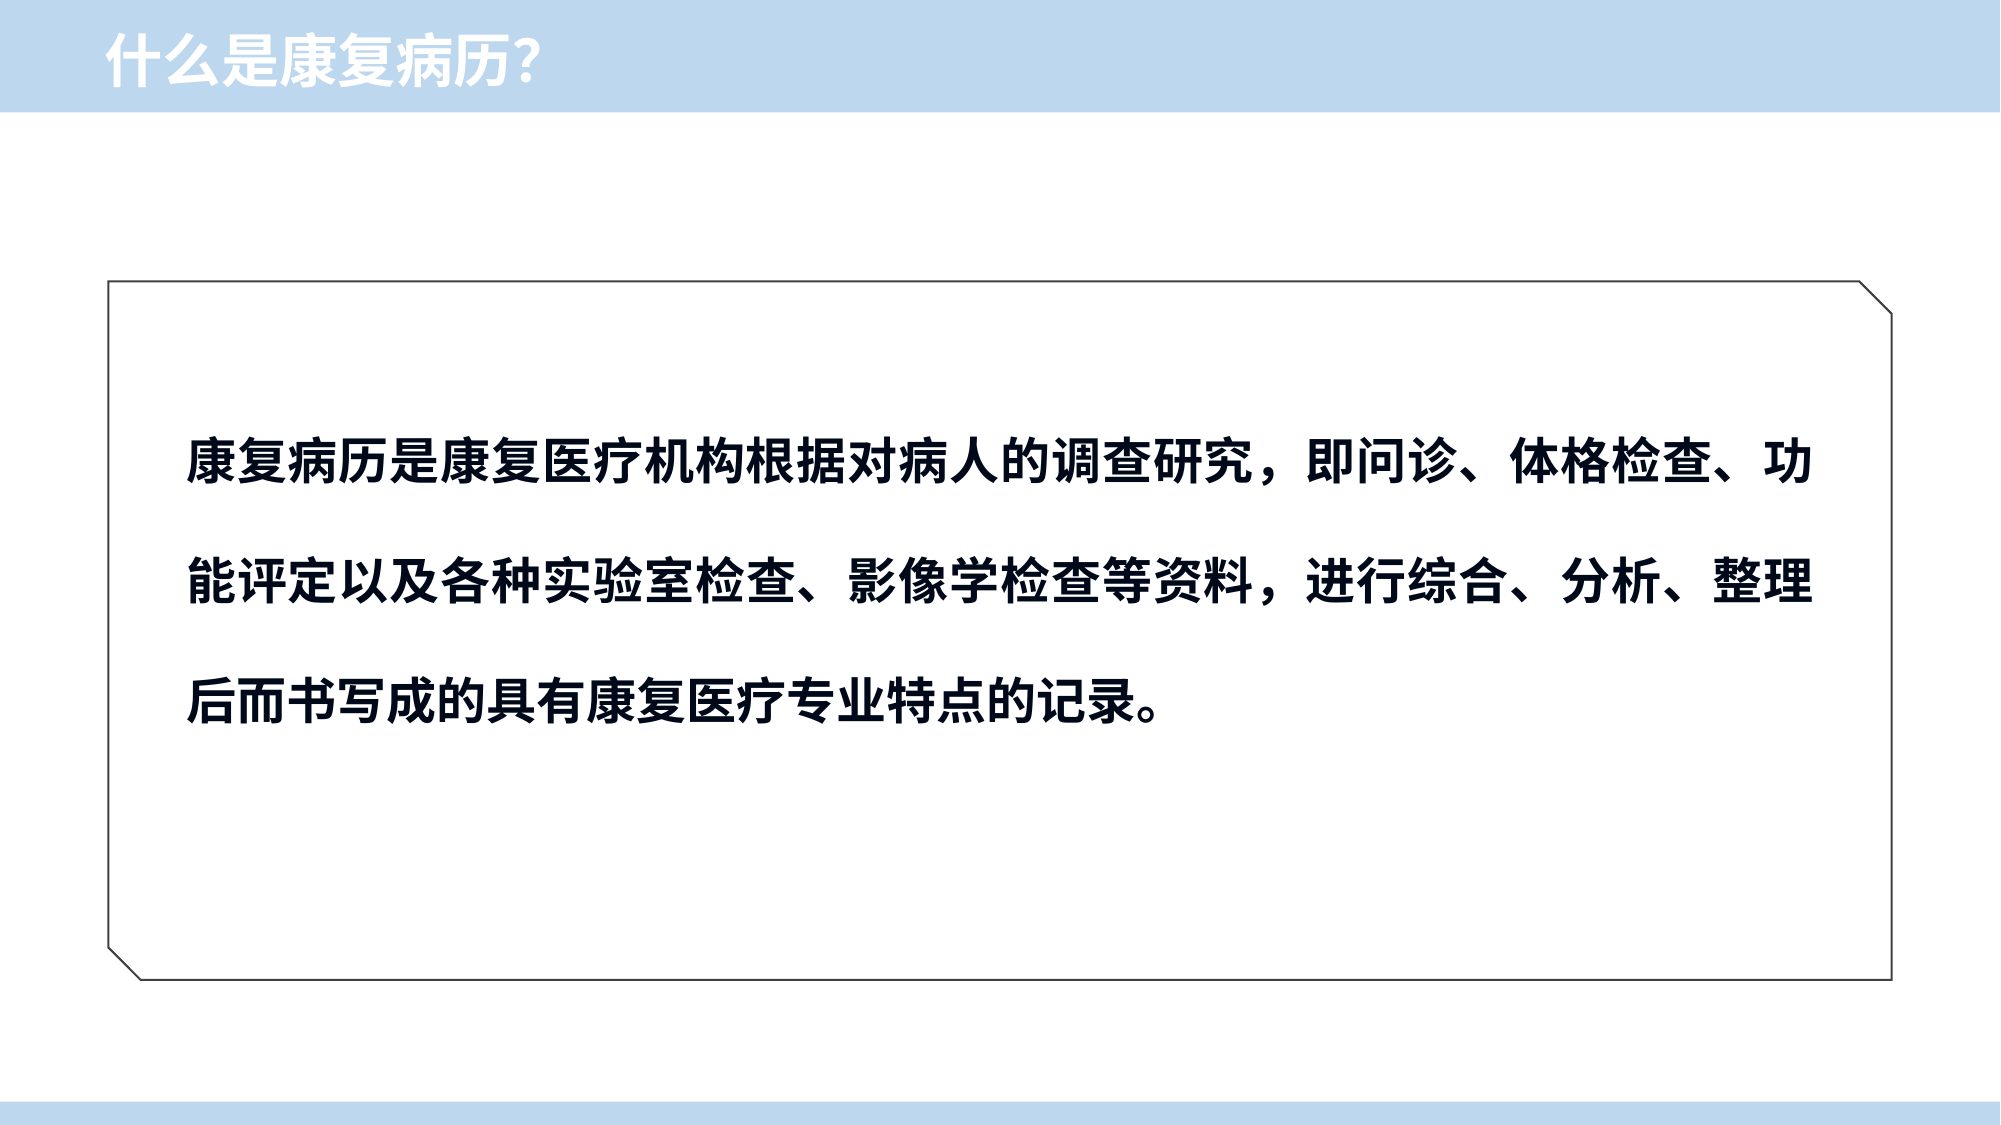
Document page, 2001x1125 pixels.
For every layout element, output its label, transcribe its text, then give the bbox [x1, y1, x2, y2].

text_box [107, 280, 1893, 981]
text_box 康复病历是康复医疗机构根据对病人的调查研究，即问诊、体格检查、功能评定以及各种实验室检查、影像学检查等资料，进行综合、分析、整理后而书写成的具有康复医疗专业特点的记录。 [171, 362, 1829, 737]
text_box 什么是康复病历？ [89, 16, 1284, 102]
